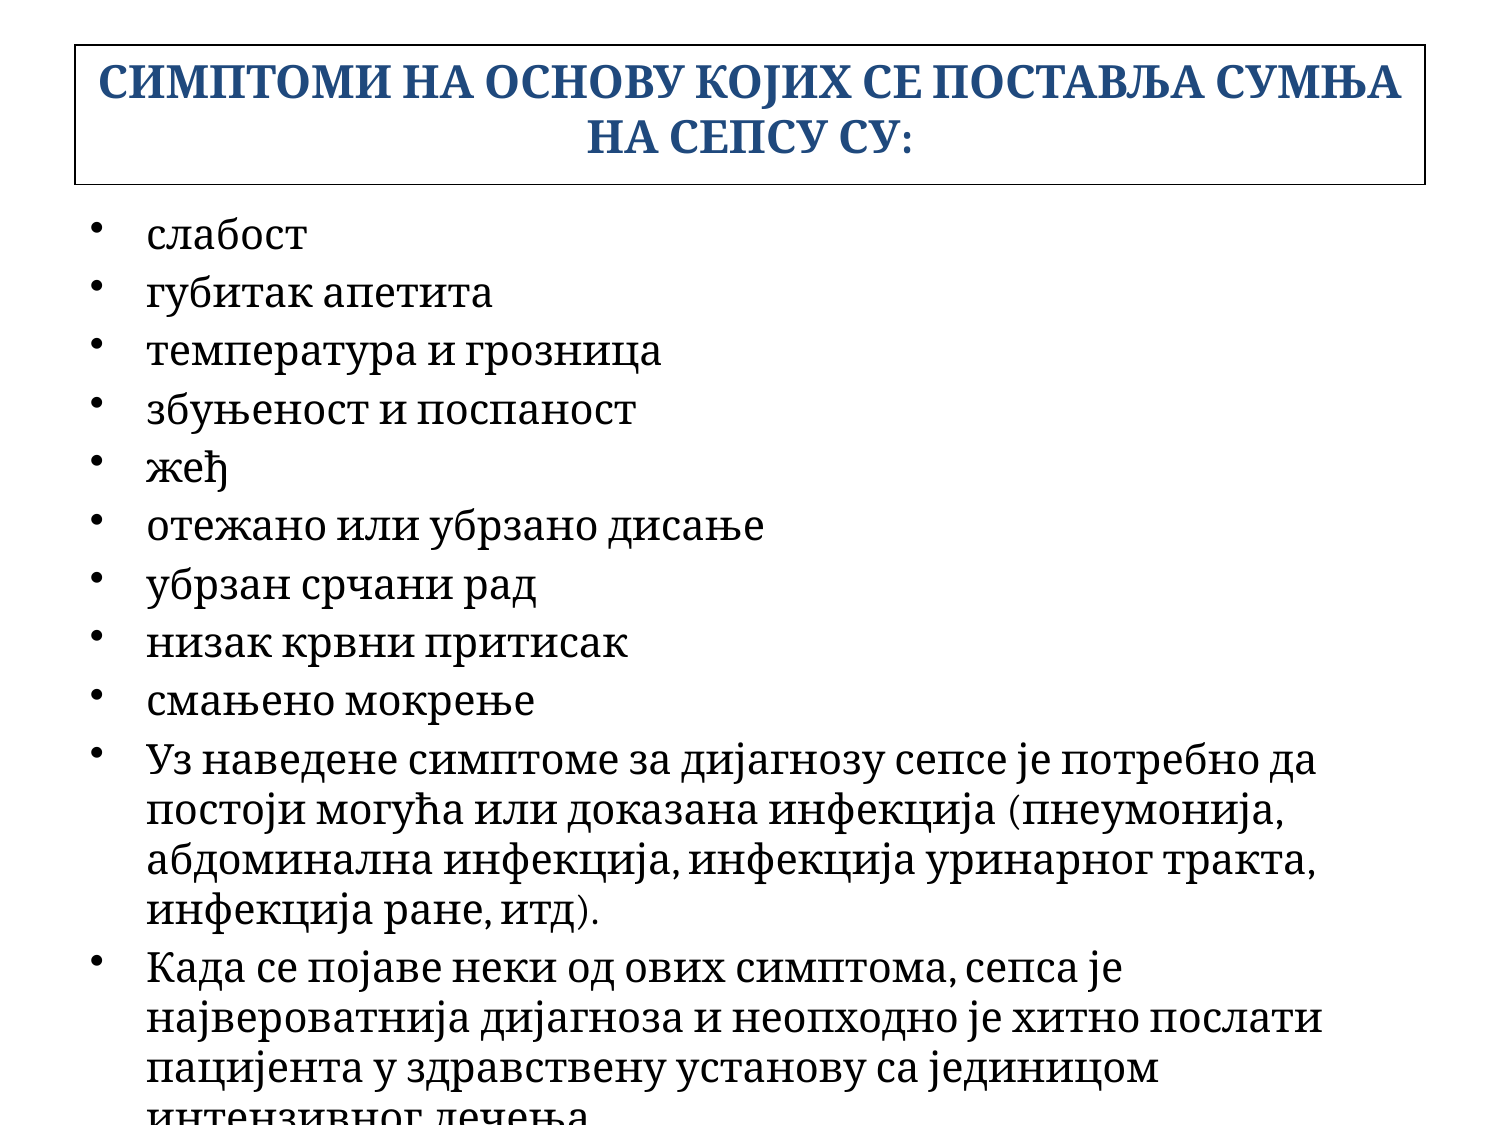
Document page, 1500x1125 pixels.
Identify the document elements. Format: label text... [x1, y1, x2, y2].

text_box слабост губитак апетита температура и грозница збуњеност и поспаност жеђ отежано или убрзано дисање убрзан срчани рад низак крвни притисак смањено мокрење Уз наведене симптоме за дијагнозу сепсе је потребно да постоји могућа или доказана инфекција (пнеумонија, абдоминална инфекција, инфекција уринарног тракта, инфекција ране, итд). Када се појаве неки од ових симптома, сепса је највероватнија дијагноза и неопходно је хитно послати пацијента у здравствену установу са јединицом интензивног лечења [74, 200, 1425, 1075]
text_box СИМПТОМИ НА ОСНОВУ КОЈИХ СЕ ПОСТАВЉА СУМЊА НА СЕПСУ СУ: [74, 45, 1425, 185]
